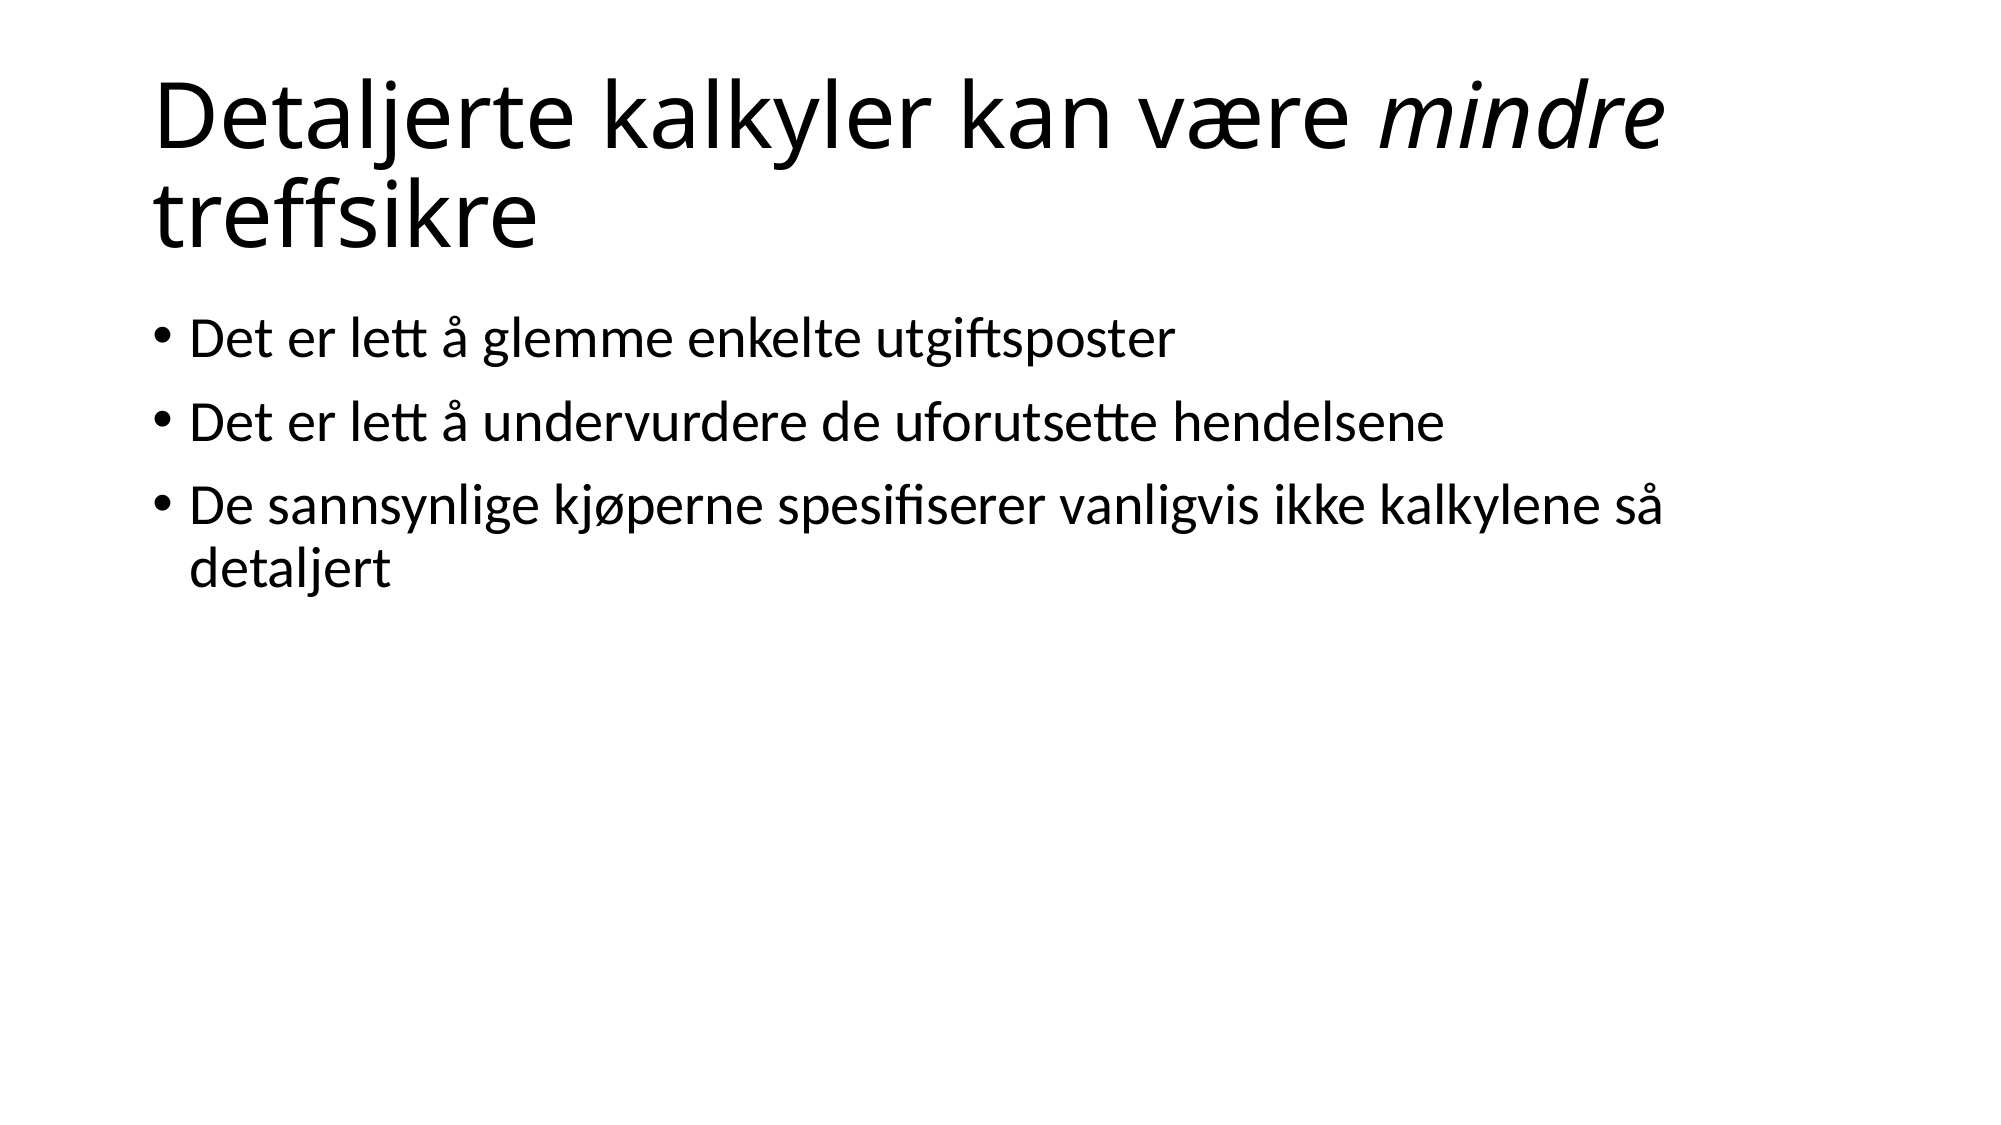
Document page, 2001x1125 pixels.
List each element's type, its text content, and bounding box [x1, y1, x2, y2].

title Detaljerte kalkyler kan være mindre treffsikre [137, 59, 1863, 278]
list Det er lett å glemme enkelte utgiftsposter Det er lett å undervurdere de uforutsette hendelsene De sannsynlige kjøperne spesifiserer vanligvis ikke kalkylene så detaljert [137, 299, 1863, 1014]
